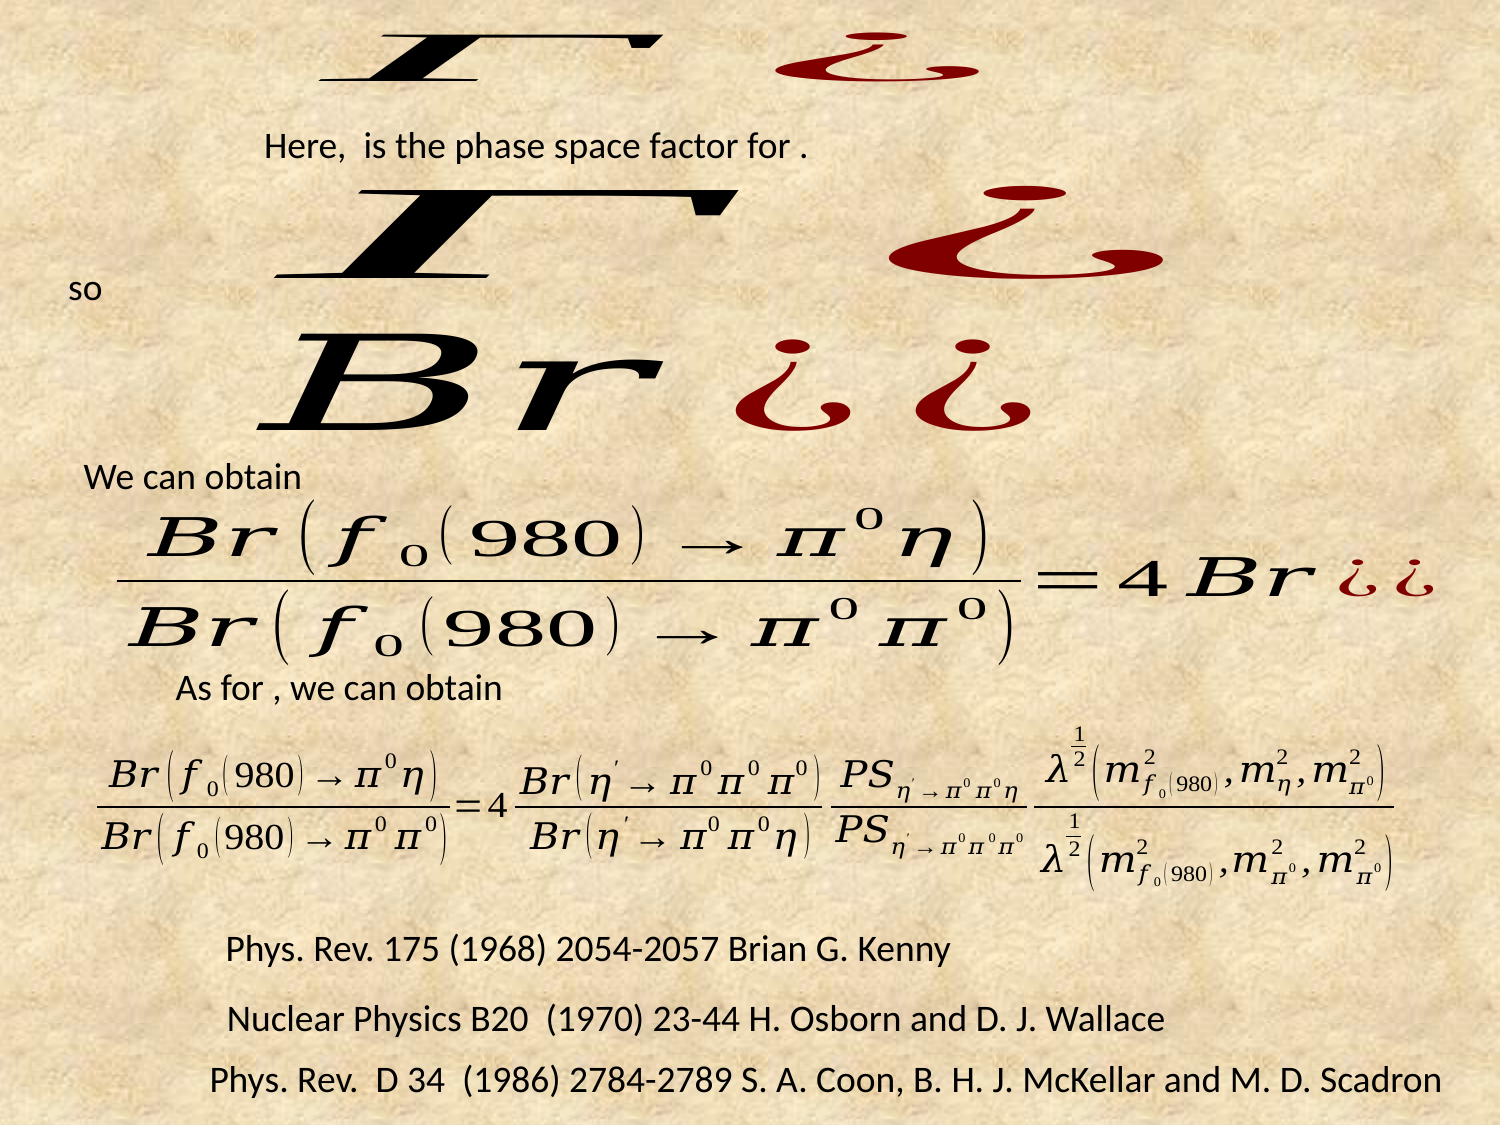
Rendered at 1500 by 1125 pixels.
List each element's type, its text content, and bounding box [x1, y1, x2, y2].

text_box Phys. Rev. 175 (1968) 2054-2057 Brian G. Kenny [210, 916, 966, 977]
text_box Phys. Rev. D 34 (1986) 2784-2789 S. A. Coon, B. H. J. McKellar and M. D. Scadron [194, 1048, 1486, 1108]
text_box so [53, 255, 118, 315]
text_box We can obtain [68, 444, 318, 505]
picture [0, 0, 1500, 1125]
text_box Nuclear Physics B20 (1970) 23-44 H. Osborn and D. J. Wallace [212, 986, 1182, 1046]
